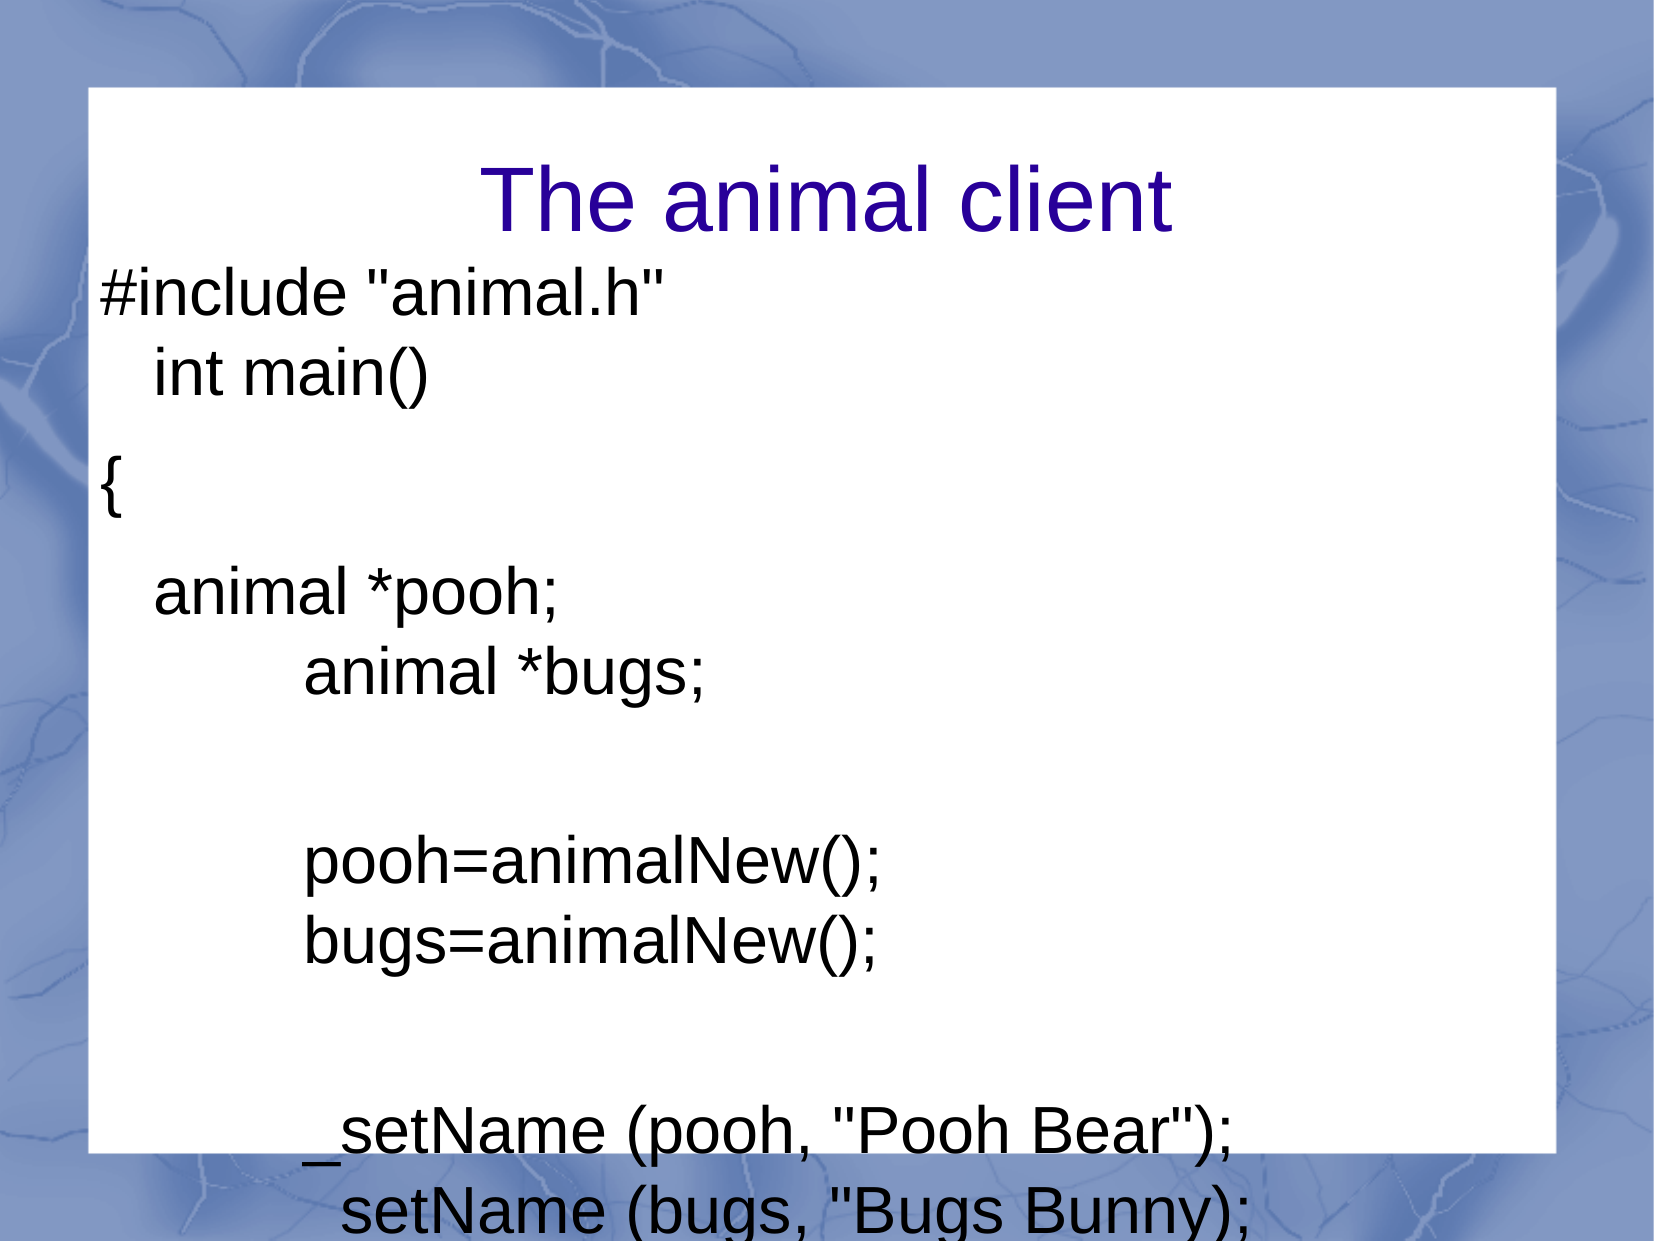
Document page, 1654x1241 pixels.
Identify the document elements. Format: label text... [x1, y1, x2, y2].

list #include "animal.h" int main() { animal *pooh; animal *bugs; pooh=animalNew(); bugs=animalNew(); _setName (pooh, "Pooh Bear"); _setName (bugs, "Bugs Bunny); [82, 248, 1571, 1190]
title The animal client [118, 90, 1536, 248]
picture [0, 0, 1654, 1241]
